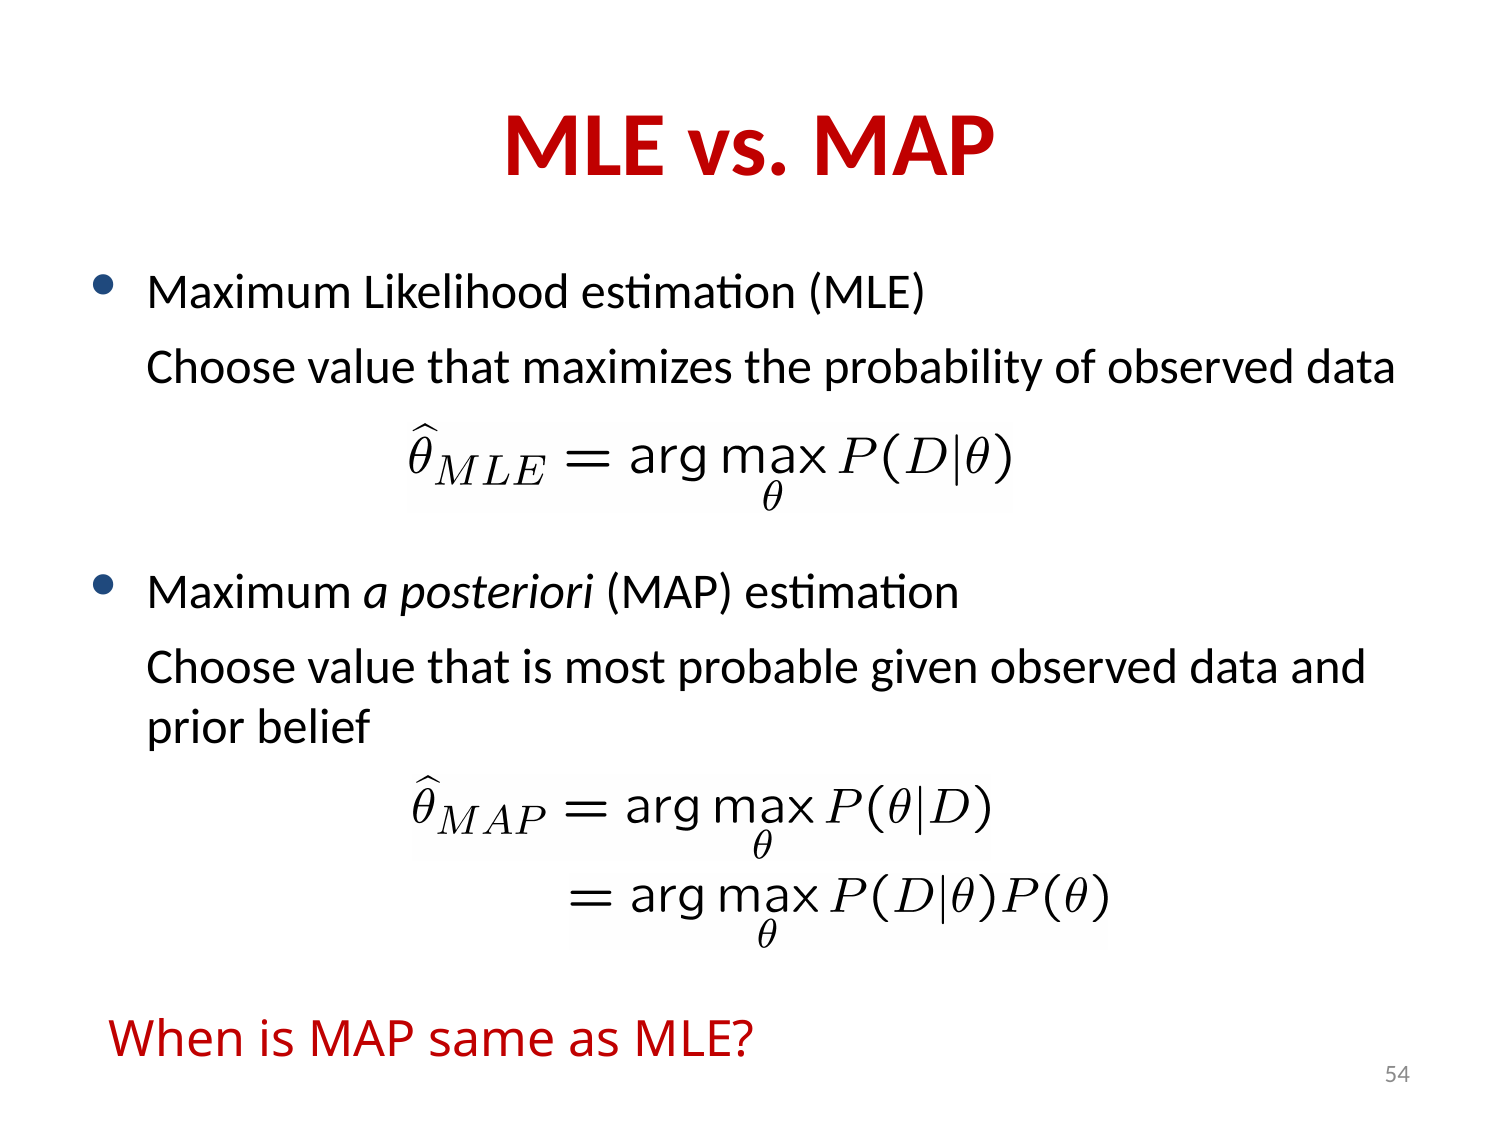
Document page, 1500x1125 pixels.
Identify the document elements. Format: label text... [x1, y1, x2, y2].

slide_number 54 [1074, 1042, 1425, 1103]
title MLE vs. MAP [75, 45, 1425, 233]
picture [569, 873, 1109, 950]
text_box Maximum Likelihood estimation (MLE) Choose value that maximizes the probability of observed data Maximum a posteriori (MAP) estimation Choose value that is most probable given observed data and prior belief [74, 251, 1425, 975]
picture [412, 774, 991, 862]
text_box When is MAP same as MLE? [93, 999, 771, 1075]
picture [407, 422, 1013, 513]
